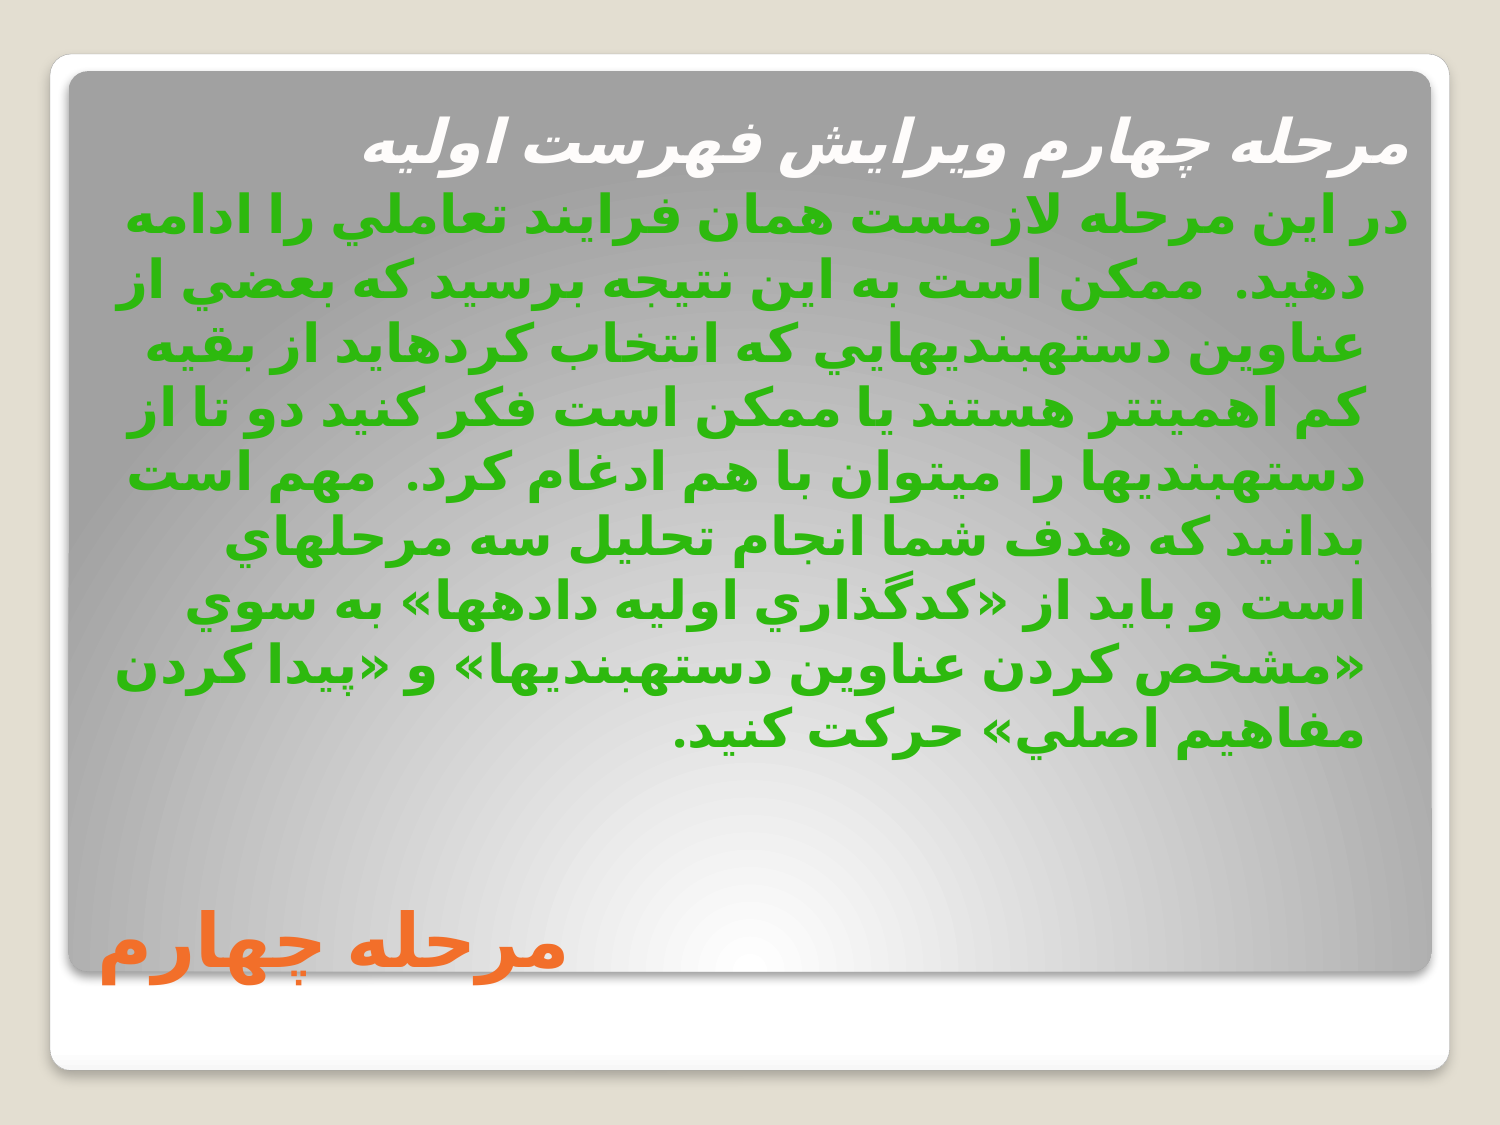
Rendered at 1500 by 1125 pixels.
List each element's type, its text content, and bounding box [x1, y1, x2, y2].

list مرحله چهارم ويرايش فهرست اوليه در اين مرحله لازمست همان فرايند تعاملي را ادامه دهيد. ممکن است به اين نتيجه برسيد که بعضي از عناوين دسته‏بندي‏هايي که انتخاب کرده‏ايد از بقيه کم اهميت‏تر هستند يا ممکن است فکر کنيد دو تا از دسته‏بندي‏ها را مي‏توان با هم ادغام کرد. مهم است بدانيد که هدف شما انجام تحليل سه مرحله‏اي است و بايد از «کدگذاري اوليه داده‏ها» به سوي «مشخص کردن عناوين دسته‏بندي‏ها» و «پيدا کردن مفاهيم اصلي» حرکت کنيد. [82, 86, 1425, 774]
title مرحله چهارم [82, 817, 1425, 990]
